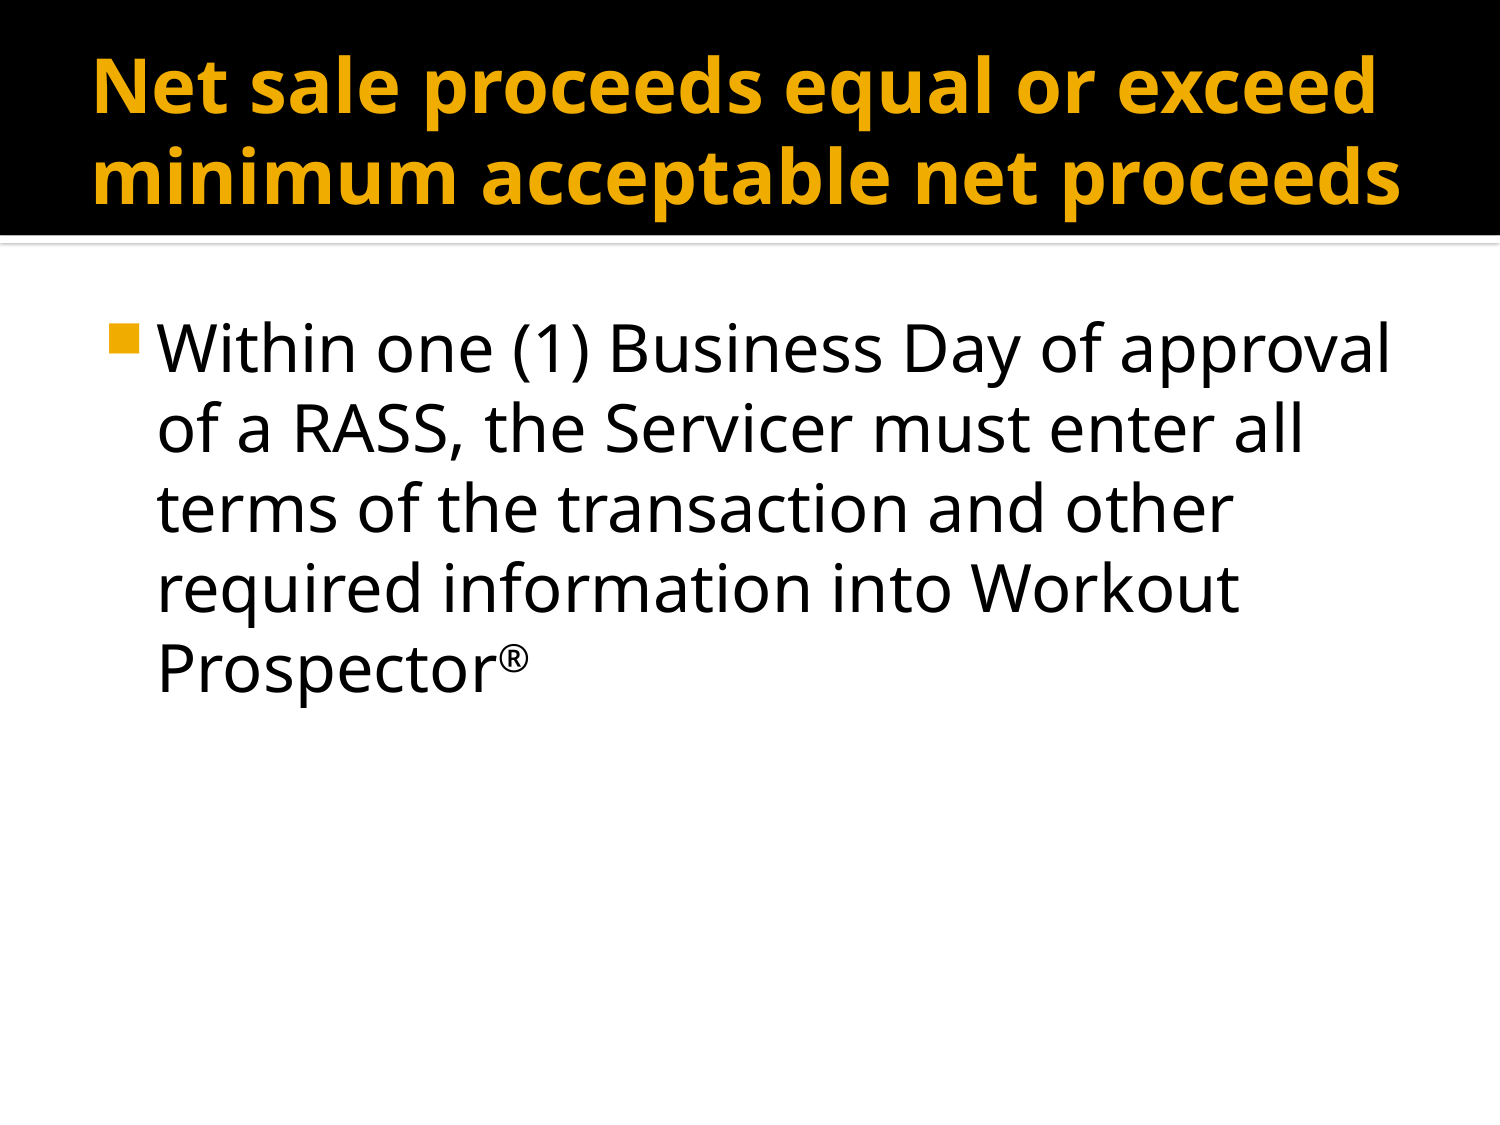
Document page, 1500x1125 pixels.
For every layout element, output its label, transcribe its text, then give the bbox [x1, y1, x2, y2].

list Within one (1) Business Day of approval of a RASS, the Servicer must enter all terms of the transaction and other required information into Workout Prospector® [75, 291, 1425, 1050]
title Net sale proceeds equal or exceed minimum acceptable net proceeds [75, 25, 1425, 231]
